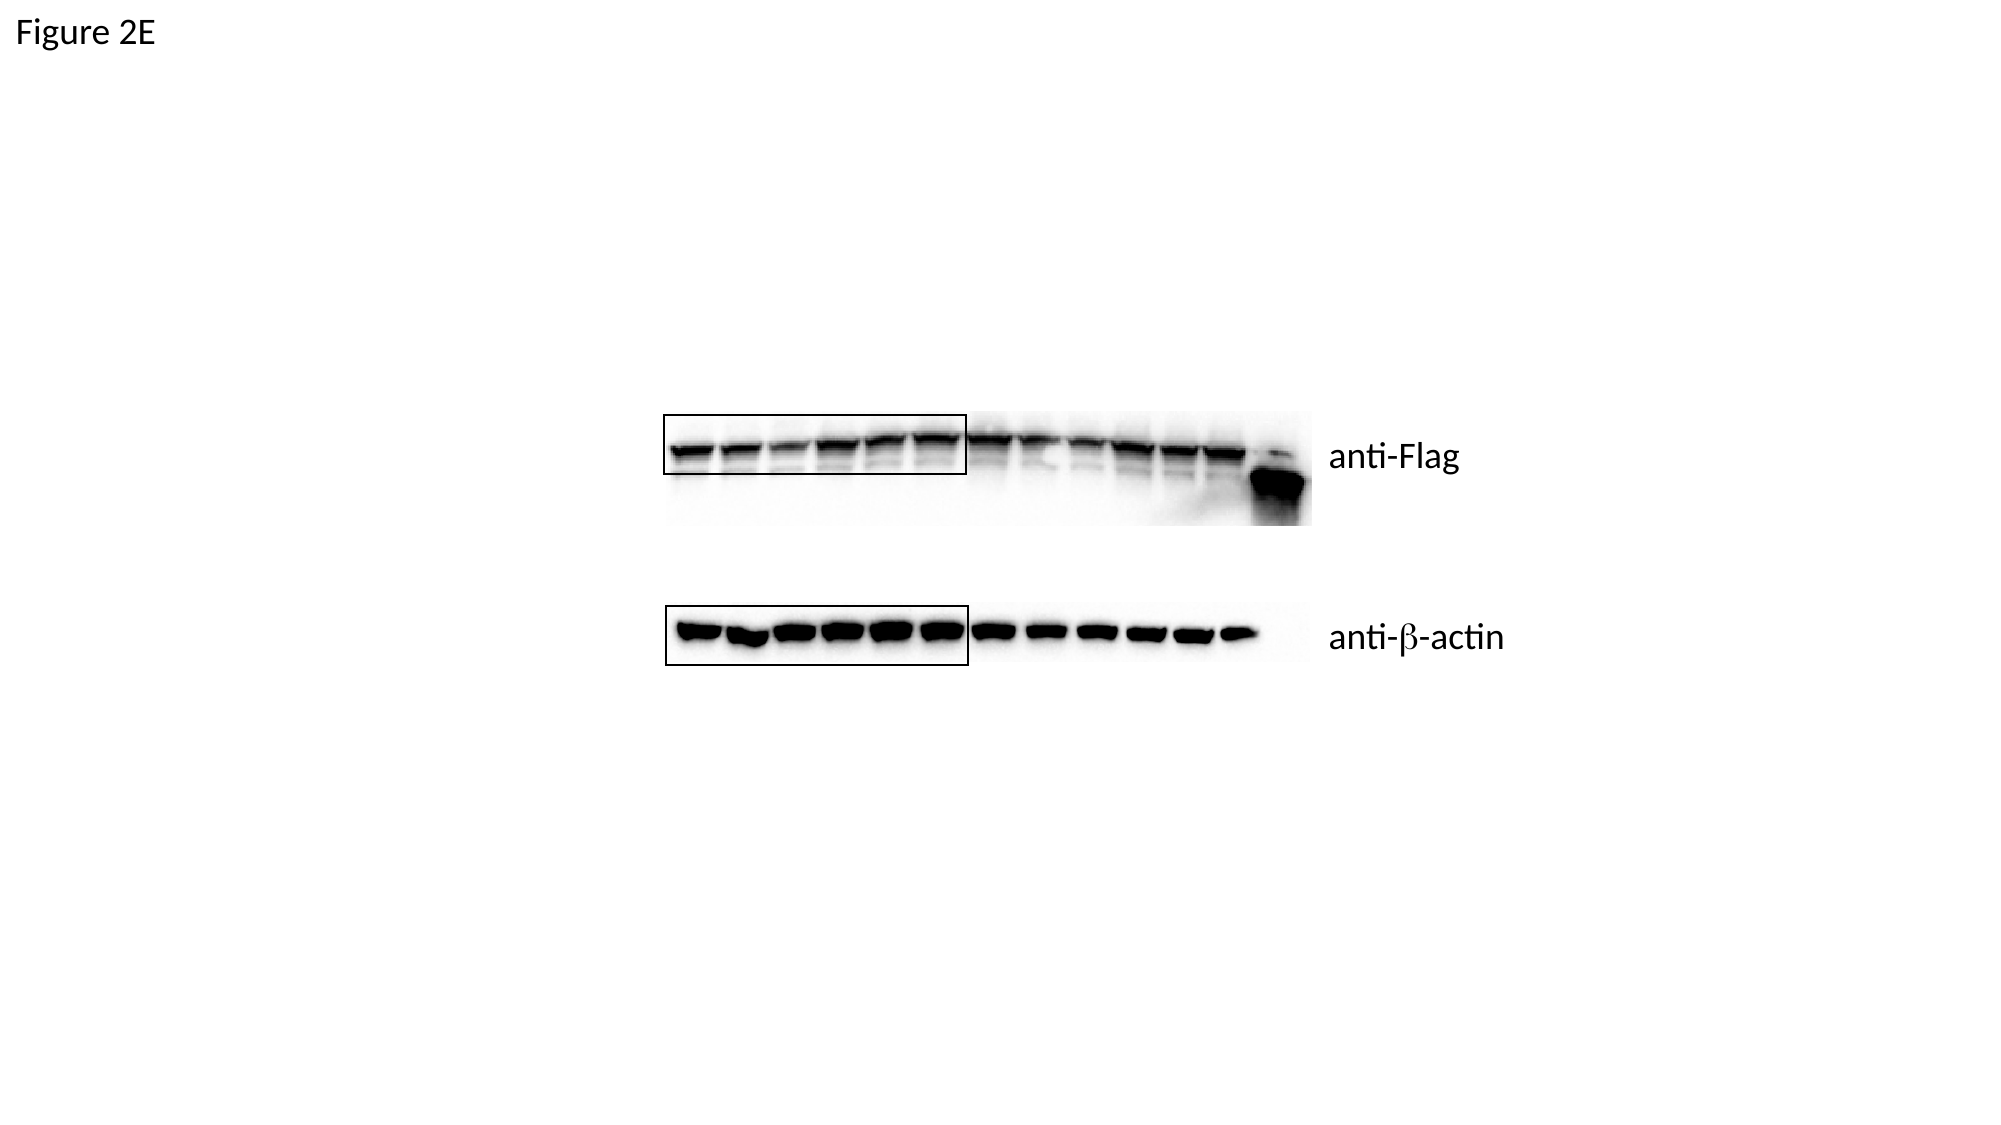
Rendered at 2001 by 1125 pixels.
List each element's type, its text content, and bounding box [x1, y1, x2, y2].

picture [614, 562, 1313, 682]
picture [634, 382, 1313, 541]
text_box anti-b-actin [1314, 604, 1529, 665]
text_box anti-Flag [1314, 423, 1484, 484]
text_box Figure 2E [1, 0, 171, 60]
